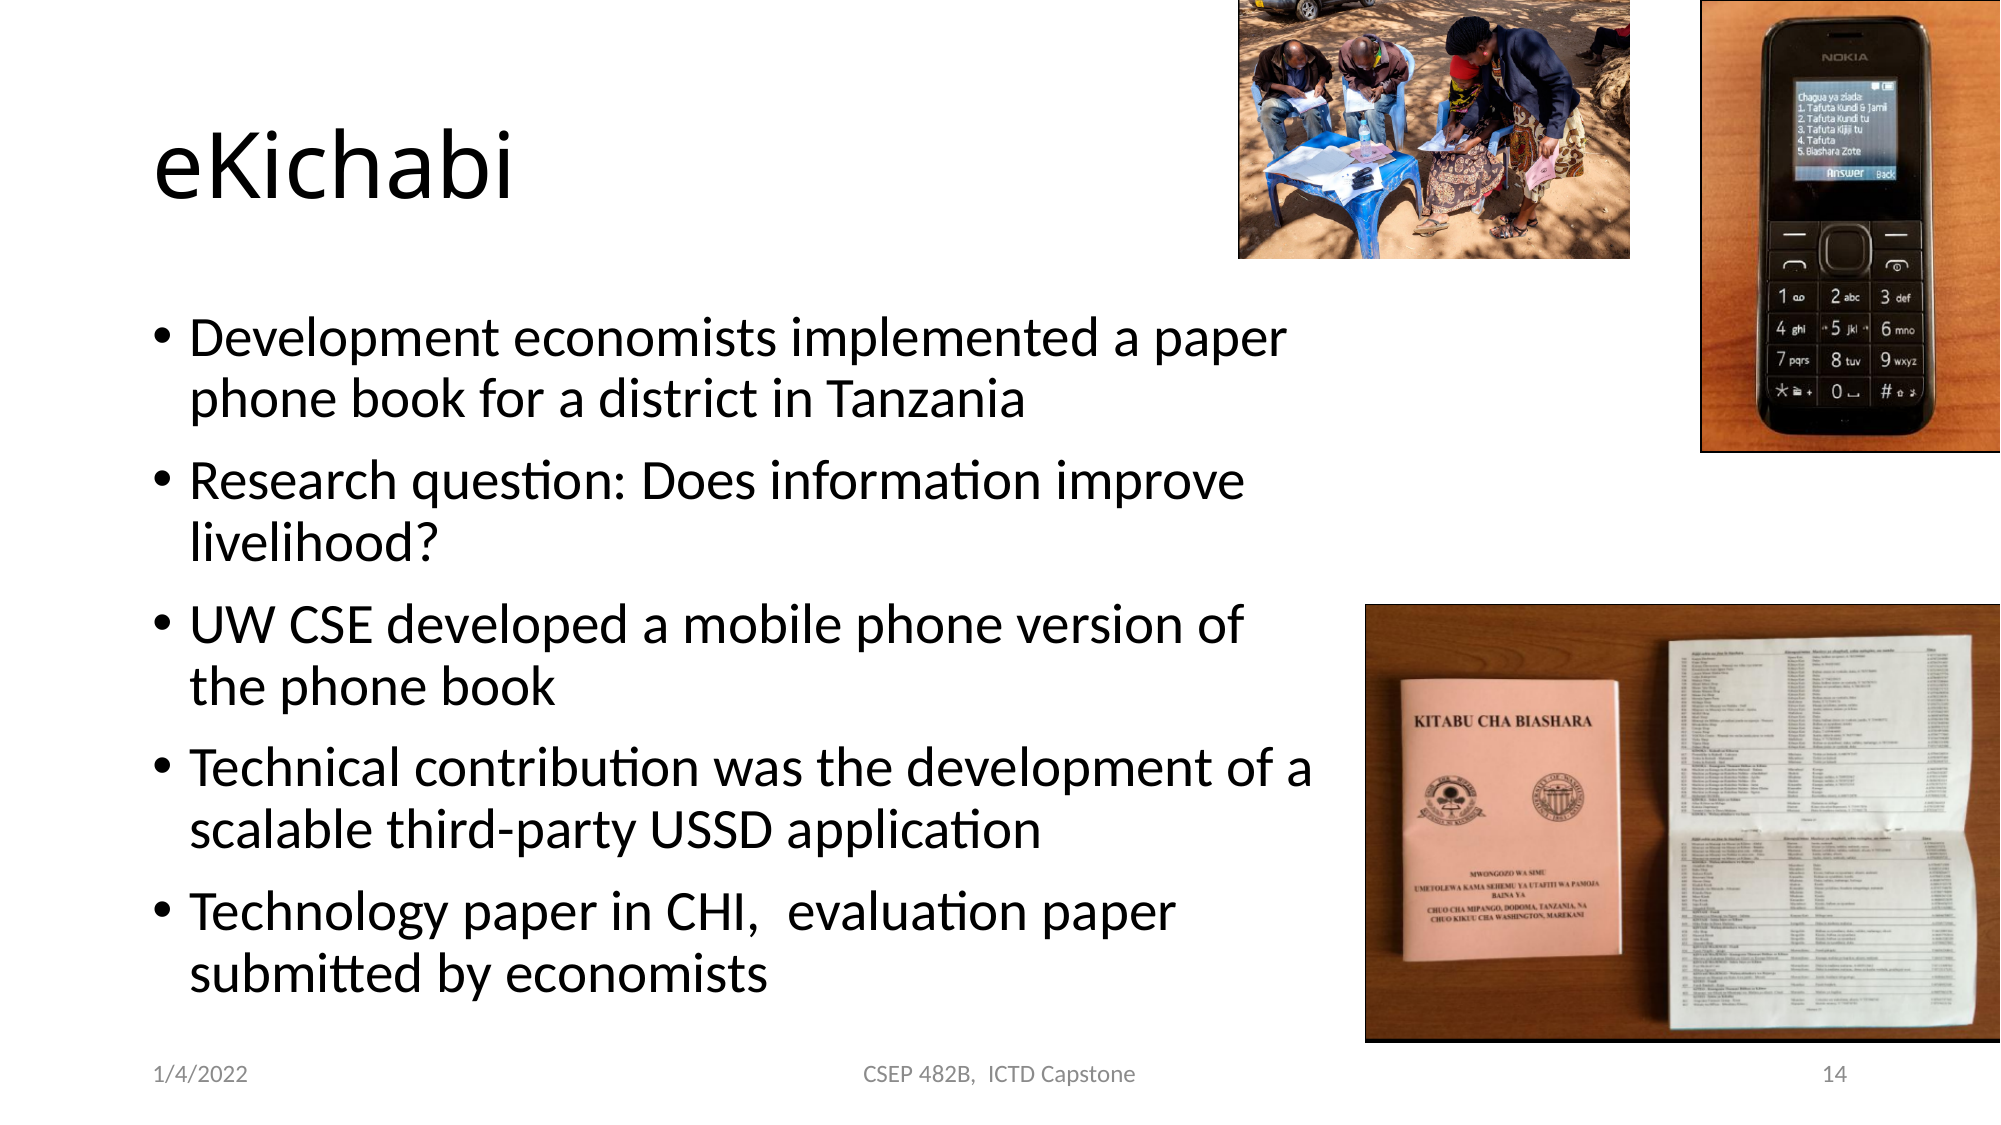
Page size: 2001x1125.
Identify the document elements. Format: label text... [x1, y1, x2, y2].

slide_number 14 [1412, 1043, 1863, 1103]
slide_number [137, 1042, 588, 1103]
list Development economists implemented a paper phone book for a district in Tanzania Research question: Does information improve livelihood? UW CSE developed a mobile phone version of the phone book Technical contribution was the development of a scalable third-party USSD application Technology paper in CHI, evaluation paper submitted by economists [137, 299, 1338, 1014]
picture [1238, 0, 1630, 259]
picture [1700, 0, 2000, 453]
title eKichabi [137, 59, 1700, 278]
picture [1364, 604, 2000, 1043]
footer CSEP 482B, ICTD Capstone [662, 1042, 1338, 1103]
